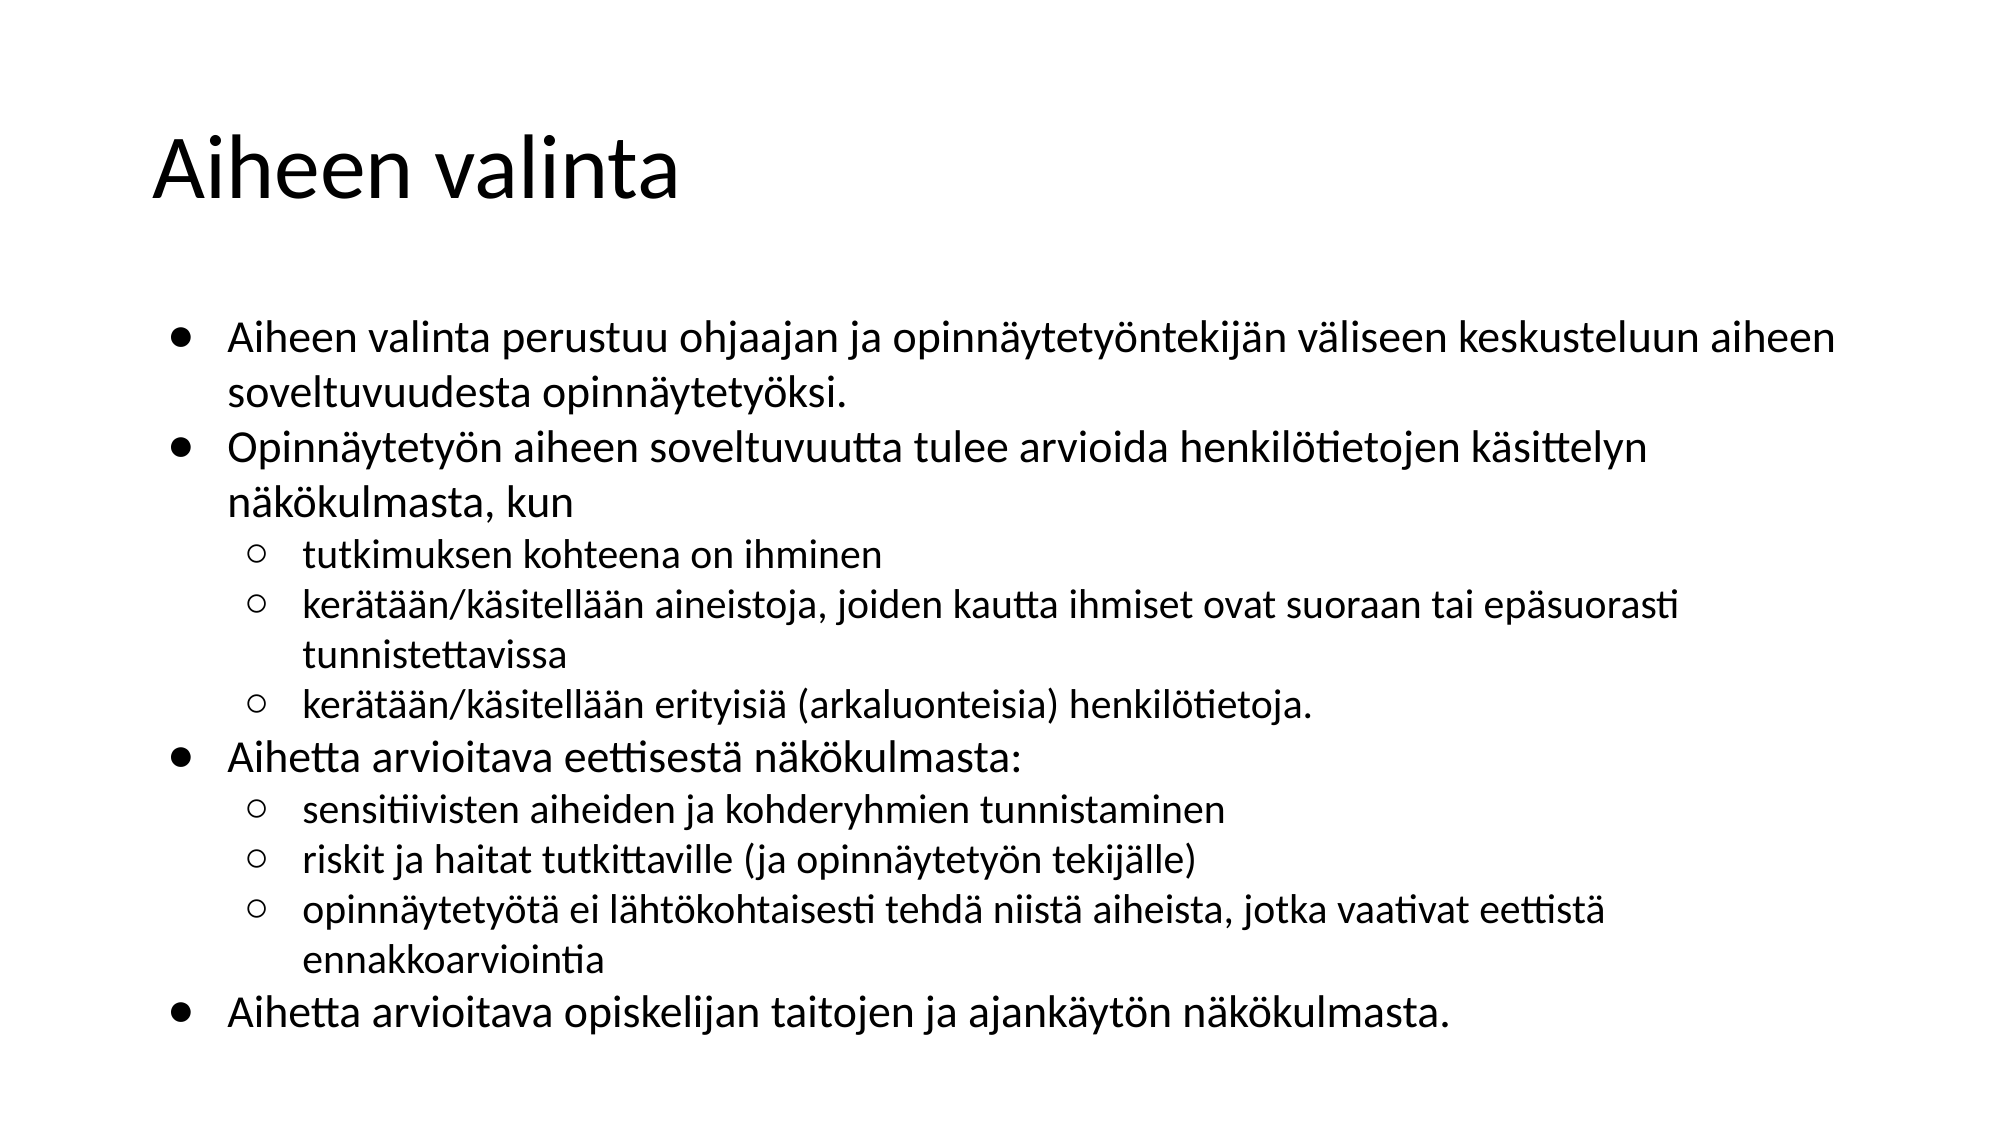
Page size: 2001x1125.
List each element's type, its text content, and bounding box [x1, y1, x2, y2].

list Aiheen valinta perustuu ohjaajan ja opinnäytetyöntekijän väliseen keskusteluun aiheen soveltuvuudesta opinnäytetyöksi. Opinnäytetyön aiheen soveltuvuutta tulee arvioida henkilötietojen käsittelyn näkökulmasta, kun tutkimuksen kohteena on ihminen kerätään/käsitellään aineistoja, joiden kautta ihmiset ovat suoraan tai epäsuorasti tunnistettavissa kerätään/käsitellään erityisiä (arkaluonteisia) henkilötietoja. Aihetta arvioitava eettisestä näkökulmasta: sensitiivisten aiheiden ja kohderyhmien tunnistaminen riskit ja haitat tutkittaville (ja opinnäytetyön tekijälle) opinnäytetyötä ei lähtökohtaisesti tehdä niistä aiheista, jotka vaativat eettistä ennakkoarviointia Aihetta arvioitava opiskelijan taitojen ja ajankäytön näkökulmasta. [137, 299, 1863, 1074]
title Aiheen valinta [137, 59, 1863, 278]
